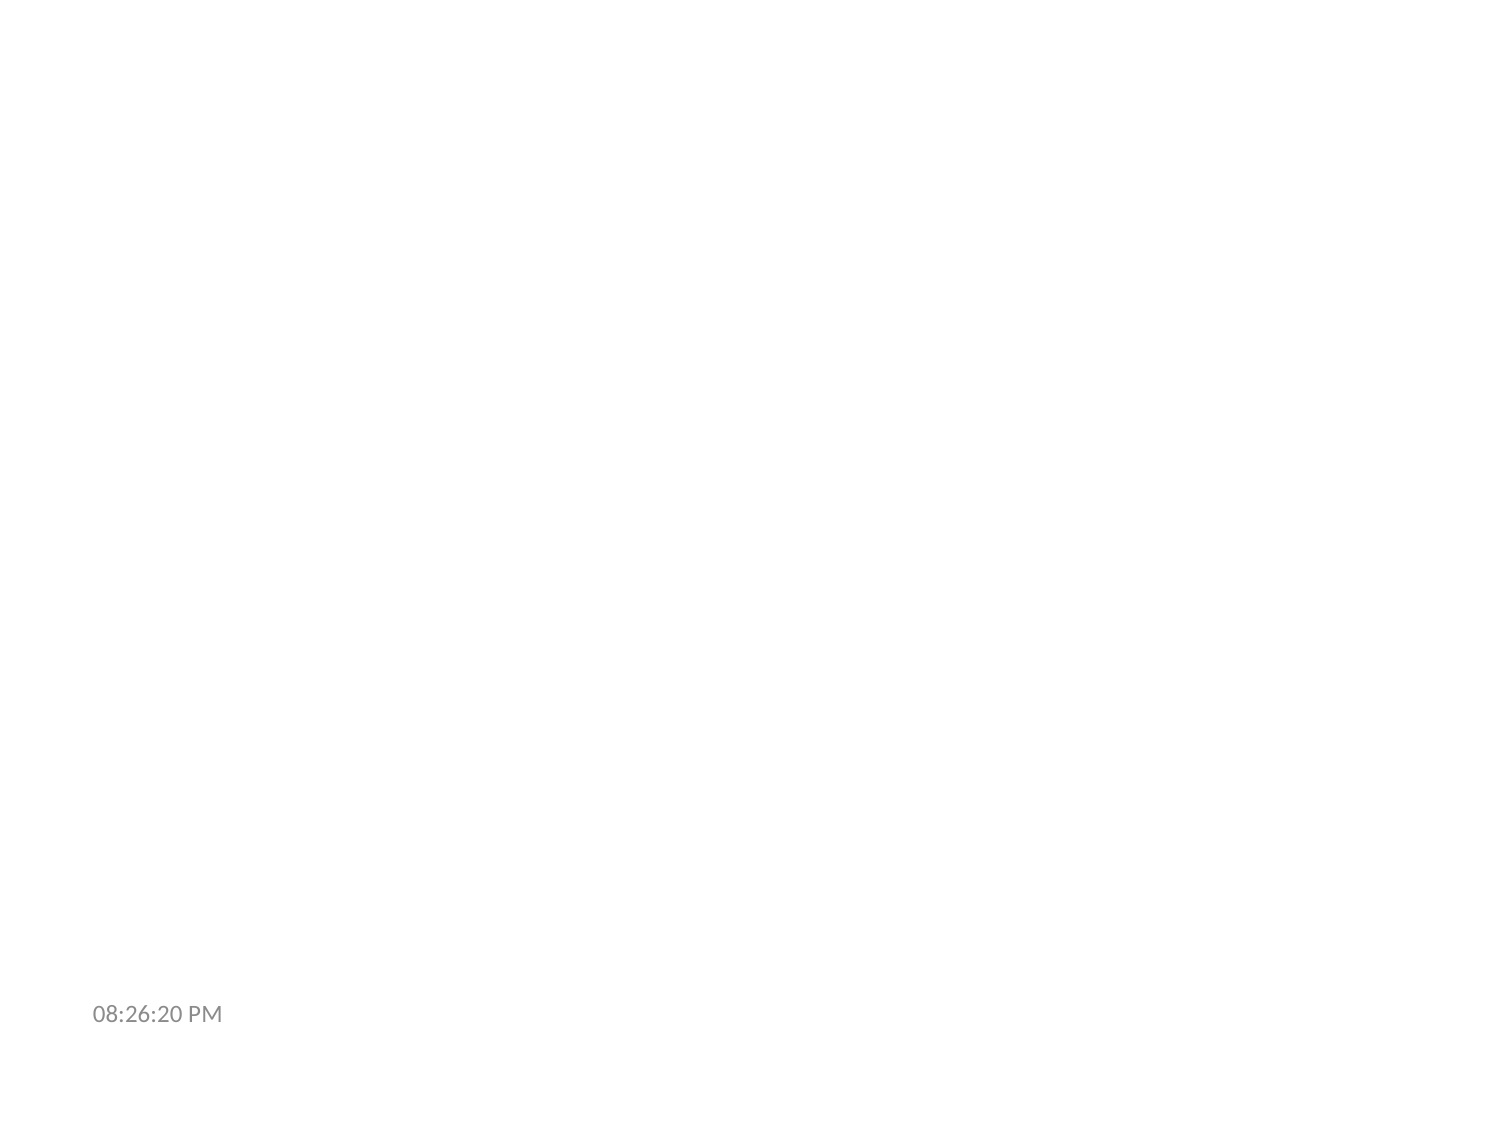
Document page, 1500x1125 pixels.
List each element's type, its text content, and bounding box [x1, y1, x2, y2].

text_box 3:35:09 PM [77, 982, 428, 1043]
